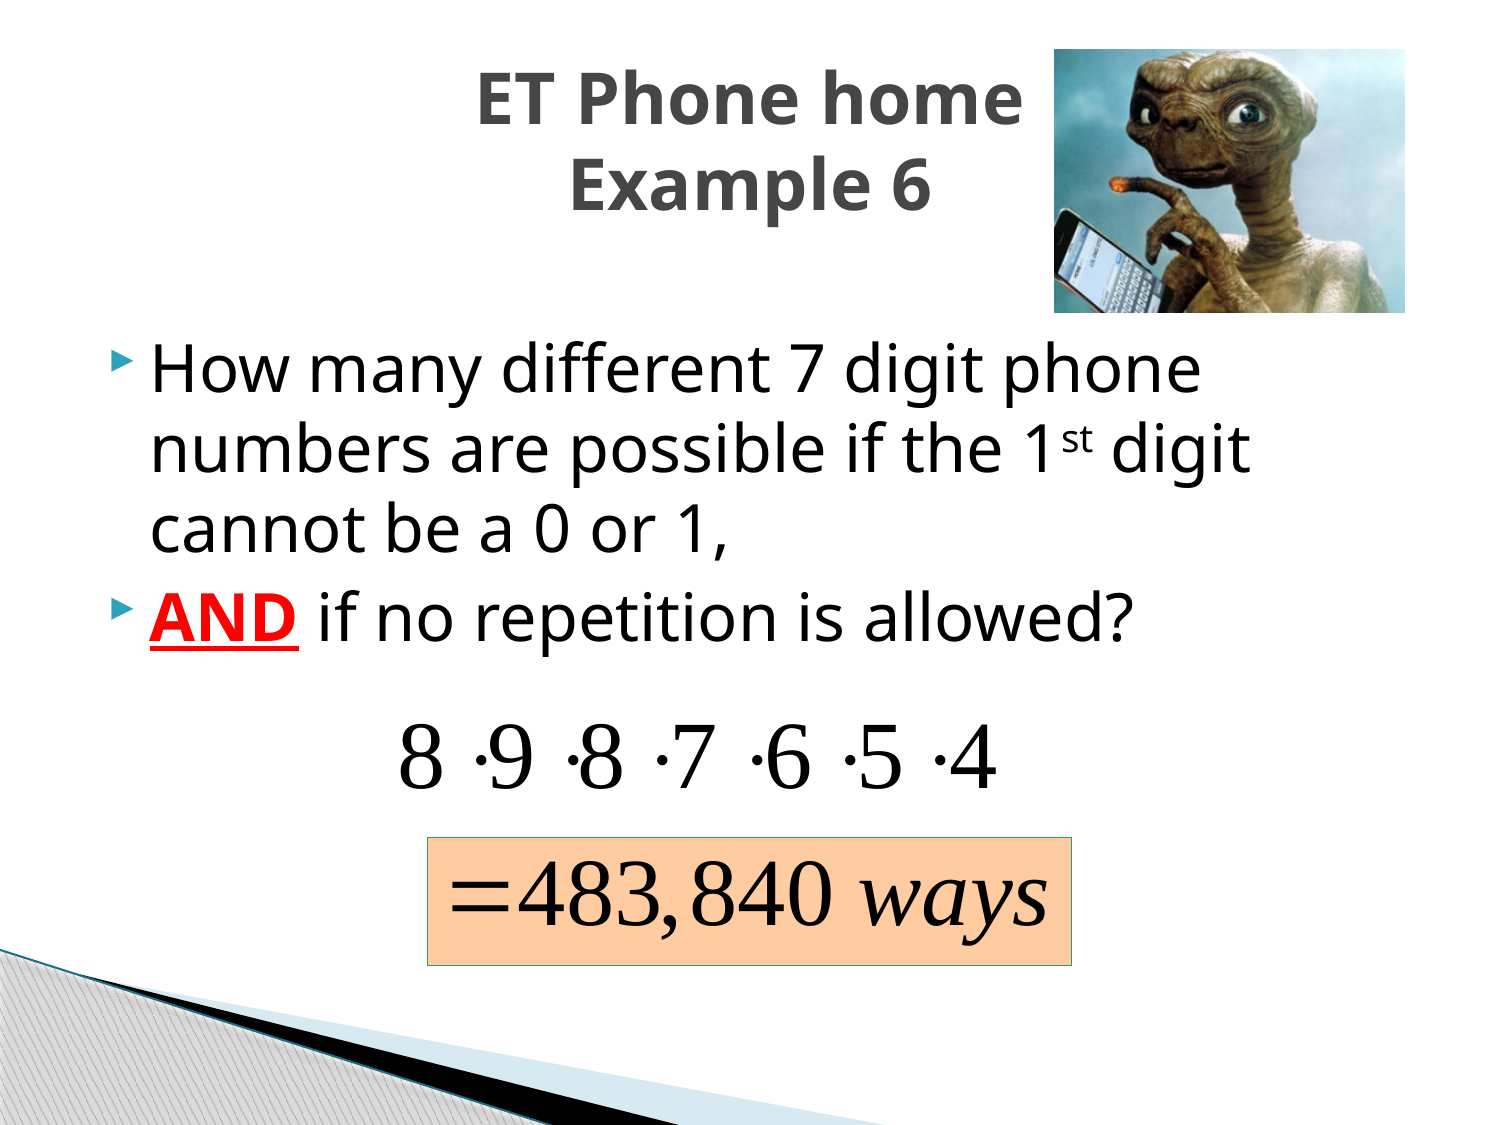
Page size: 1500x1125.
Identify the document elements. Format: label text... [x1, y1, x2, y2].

title ET Phone home Example 6 [75, 45, 1425, 233]
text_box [387, 699, 1015, 813]
list How many different 7 digit phone numbers are possible if the 1st digit cannot be a 0 or 1, AND if no repetition is allowed? [75, 243, 1425, 986]
picture [1053, 49, 1405, 313]
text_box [427, 837, 1072, 967]
